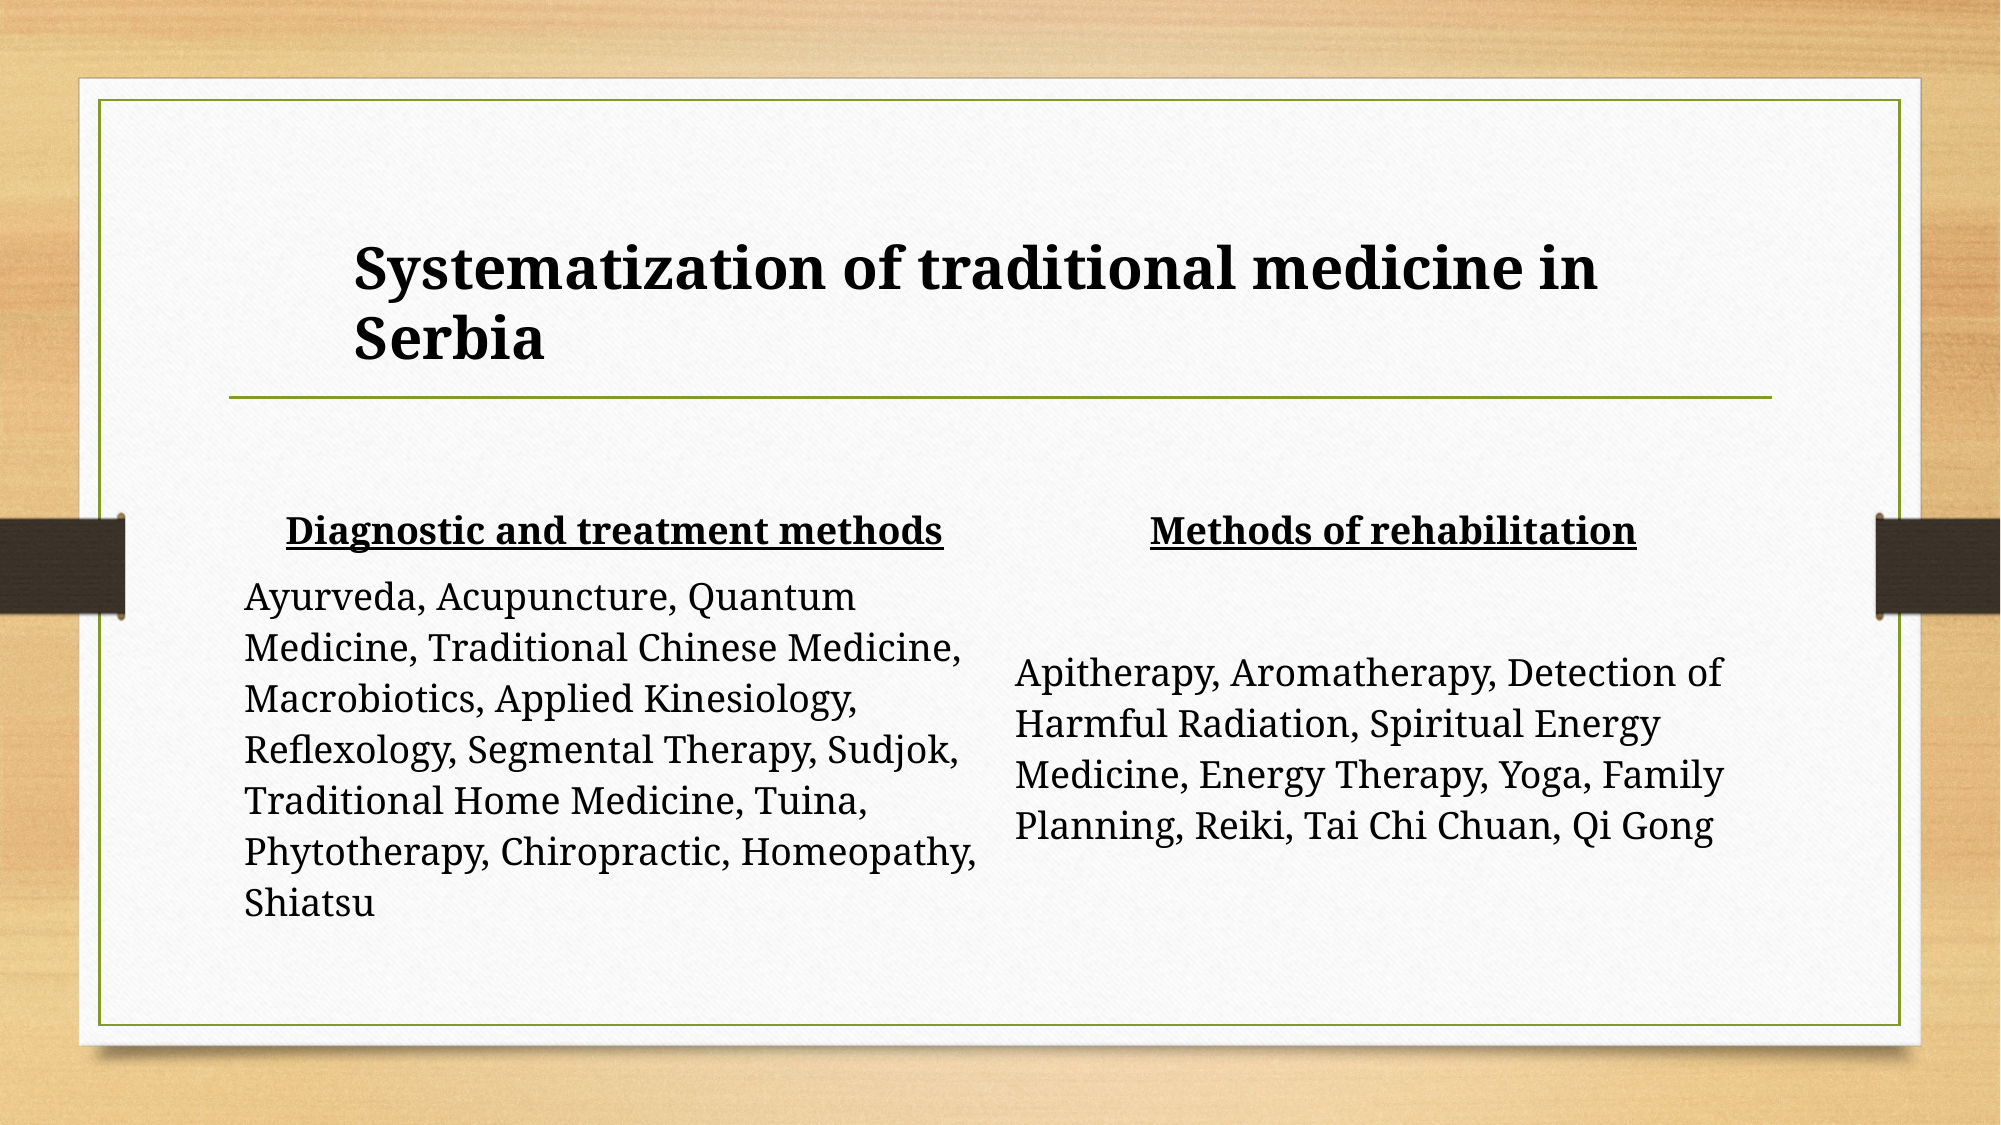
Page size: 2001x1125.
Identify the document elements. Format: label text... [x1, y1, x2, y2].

table_cell Apitherapy, Aromatherapy, Detection of Harmful Radiation, Spiritual Energy Medicine, Energy Therapy, Yoga, Family Planning, Reiki, Tai Chi Chuan, Qi Gong [1000, 563, 1787, 935]
table_header Methods of rehabilitation [1000, 497, 1787, 563]
text_box Systematization of traditional medicine in Serbia [340, 223, 1713, 379]
table_cell Ayurveda, Acupuncture, Quantum Medicine, Traditional Chinese Medicine, Macrobiotics, Applied Kinesiology, Reflexology, Segmental Therapy, Sudjok, Traditional Home Medicine, Tuina, Phytotherapy, Chiropractic, Homeopathy, Shiatsu [229, 563, 1000, 935]
table_header Diagnostic and treatment methods [229, 497, 1000, 563]
picture [0, 0, 2001, 1125]
